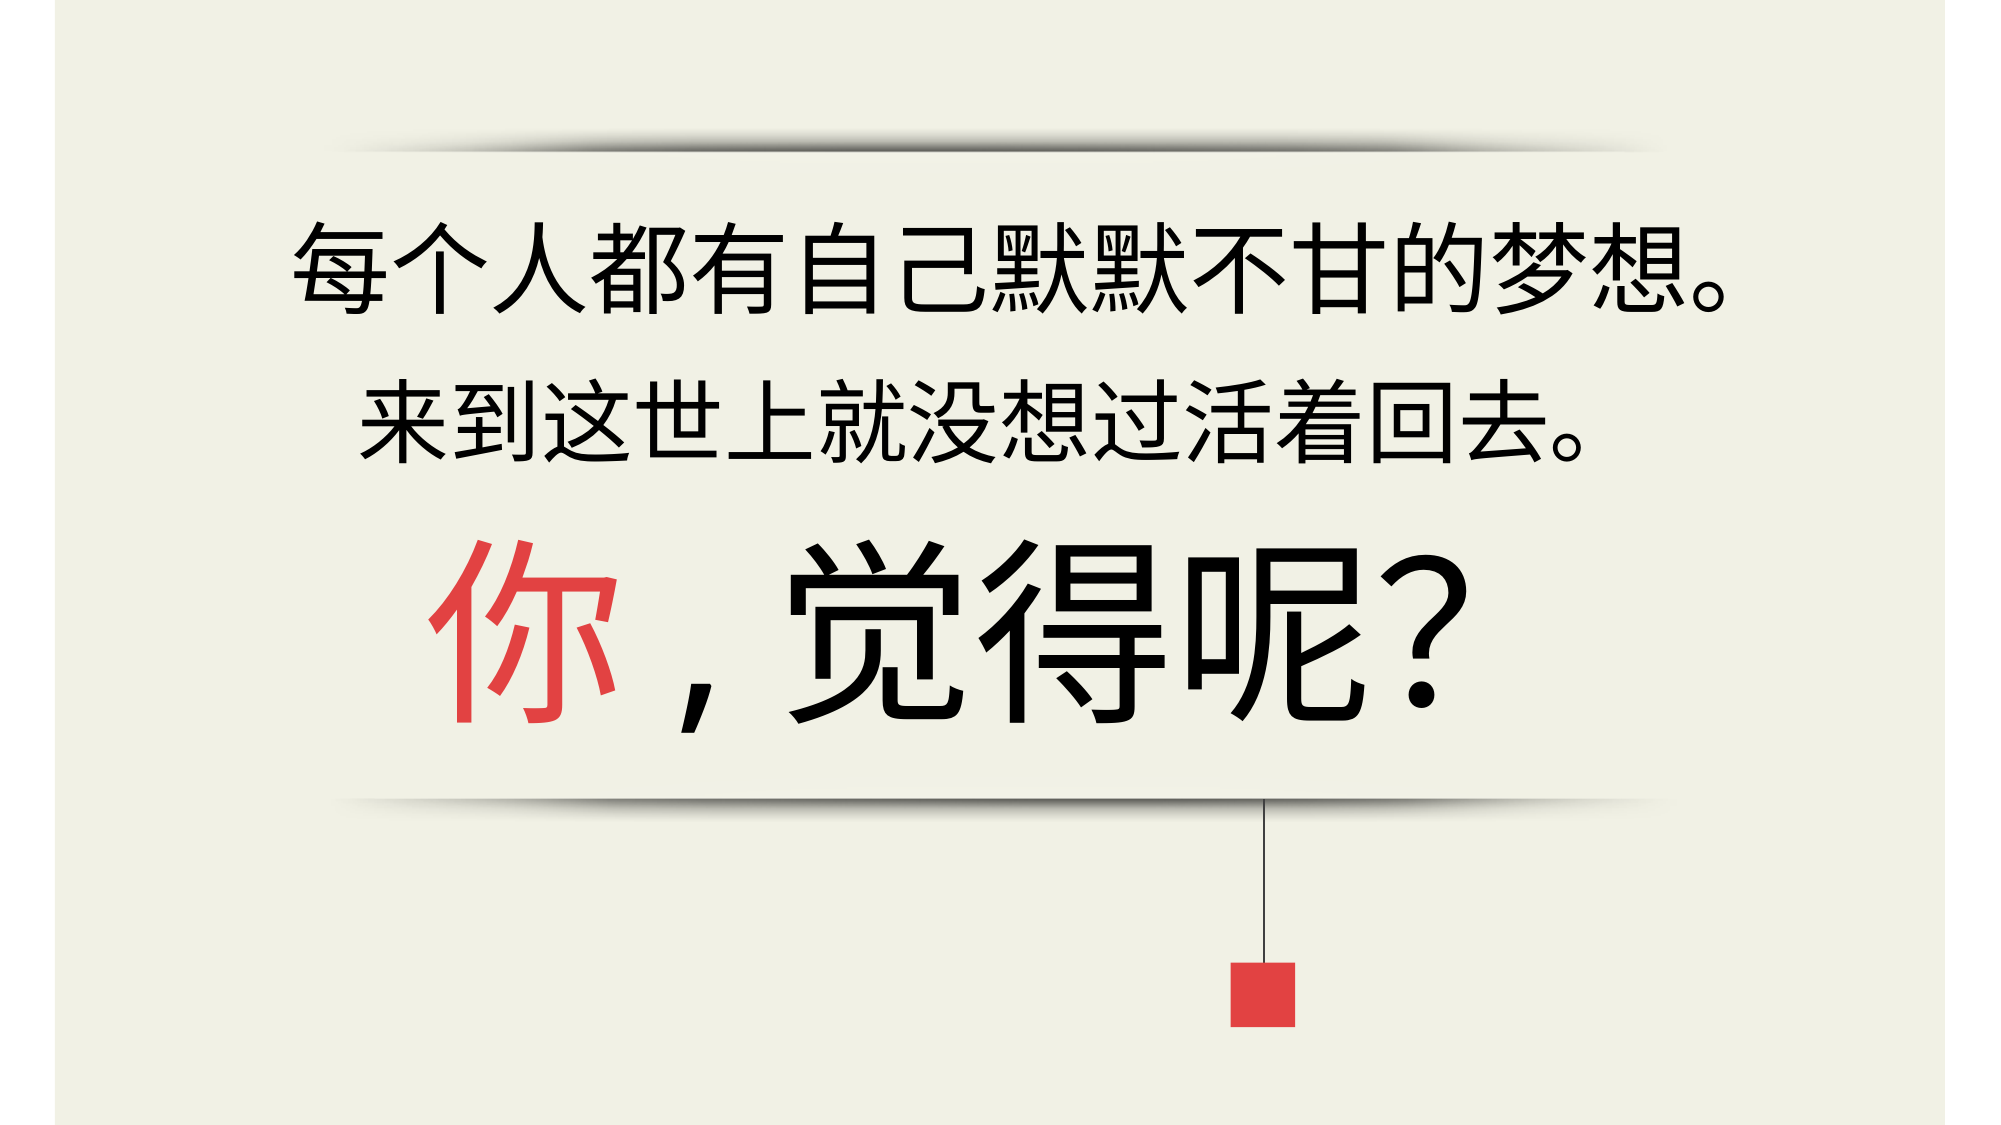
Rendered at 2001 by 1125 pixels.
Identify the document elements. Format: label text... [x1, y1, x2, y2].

picture [155, 766, 1845, 832]
picture [155, 118, 1845, 183]
text_box 来到这世上就没想过活着回去。 [342, 357, 1658, 483]
text_box [1230, 962, 1296, 1028]
text_box 你,觉得呢？ [410, 500, 1590, 755]
text_box 每个人都有自己默默不甘的梦想。 [275, 199, 1805, 334]
